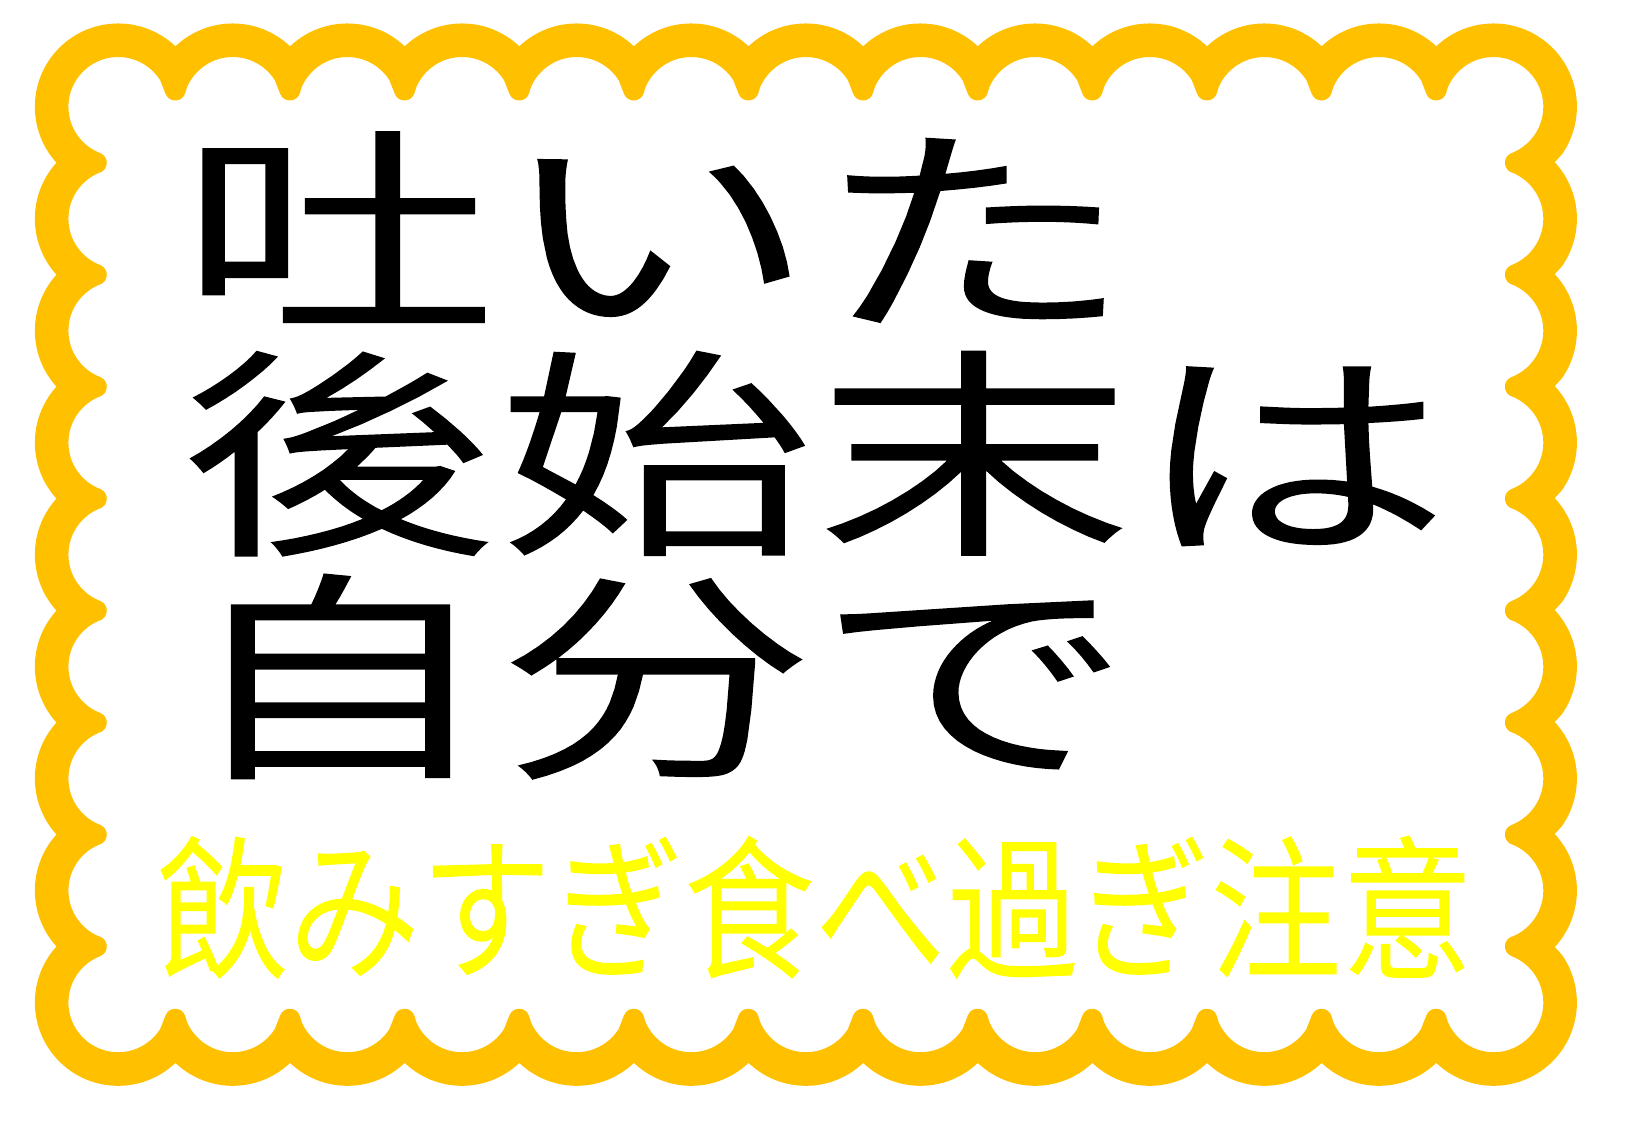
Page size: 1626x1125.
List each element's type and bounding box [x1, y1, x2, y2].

text_box [43, 31, 1569, 1078]
